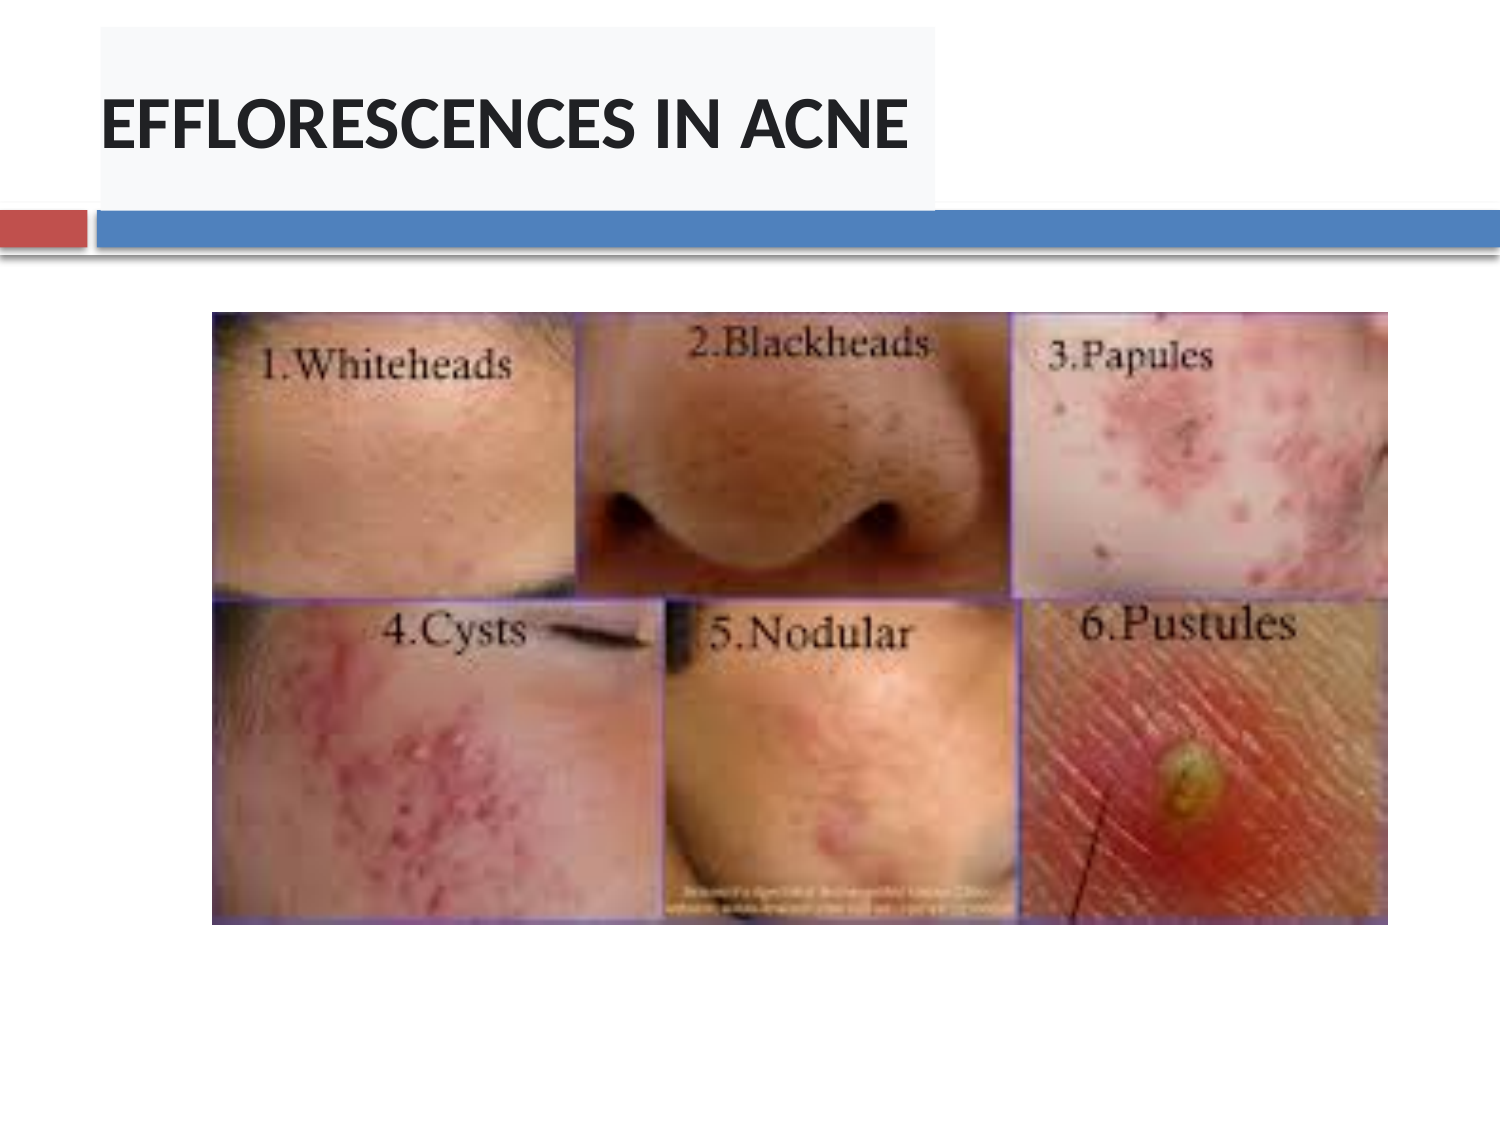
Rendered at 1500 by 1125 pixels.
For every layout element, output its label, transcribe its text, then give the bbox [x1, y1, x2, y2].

title EFFLORESCENCES IN ACNE [100, 26, 936, 211]
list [212, 312, 1388, 926]
